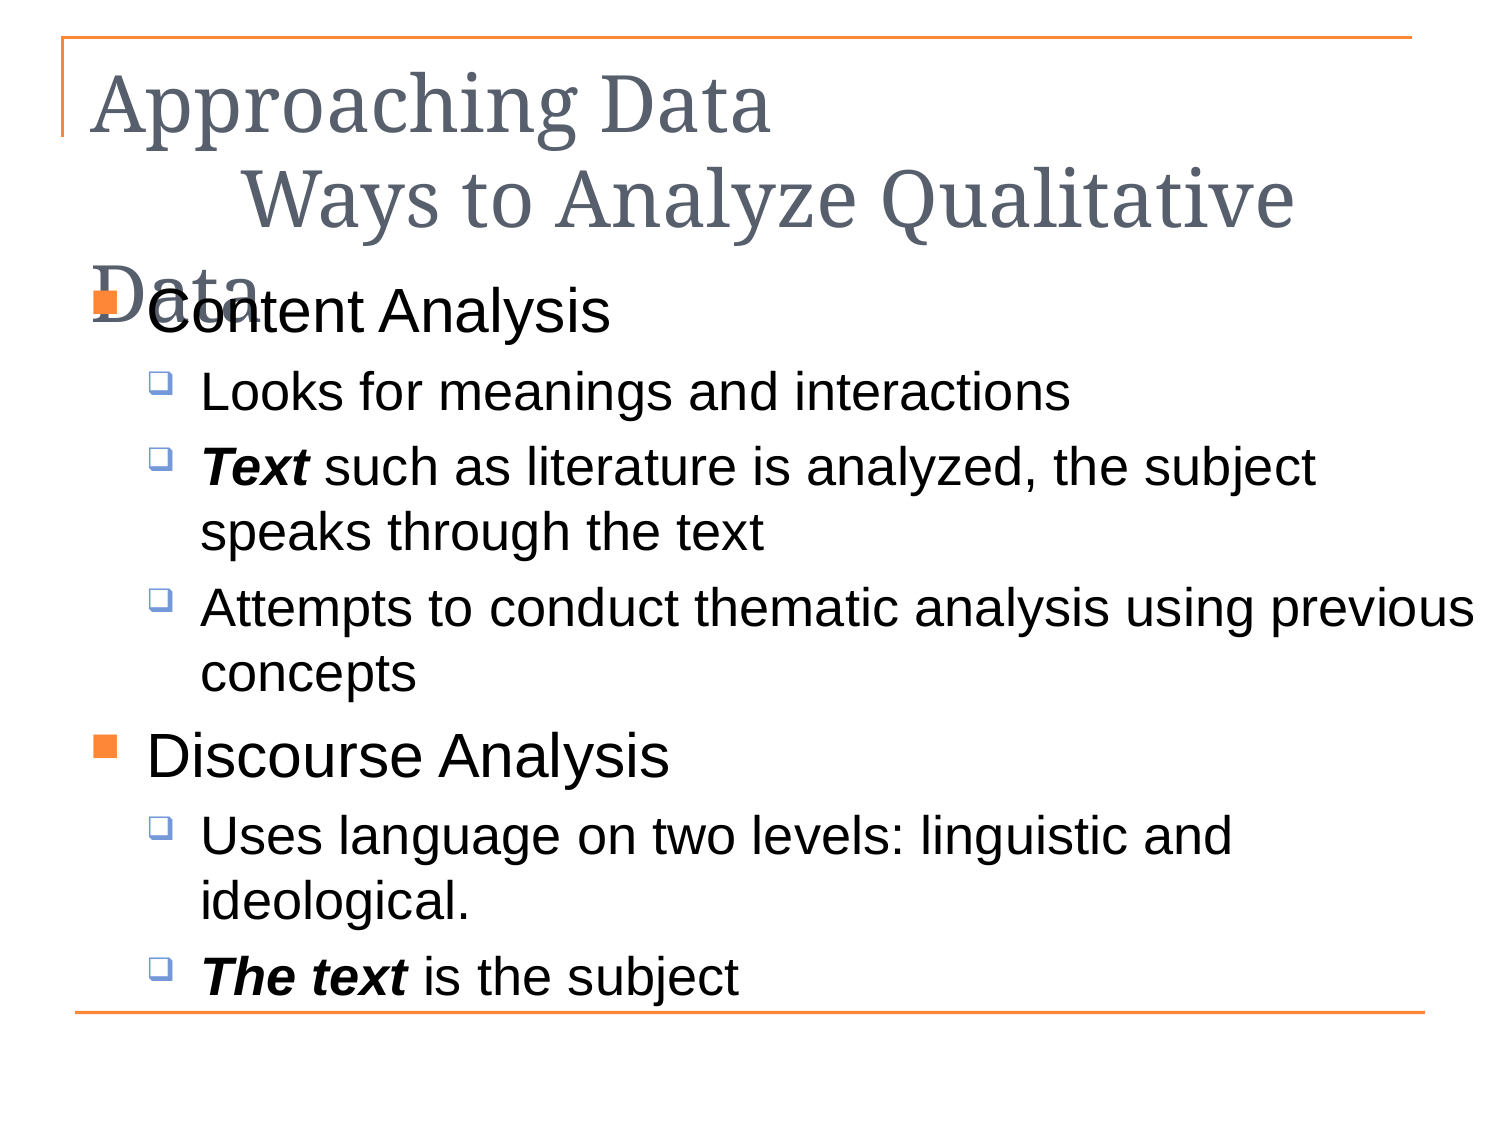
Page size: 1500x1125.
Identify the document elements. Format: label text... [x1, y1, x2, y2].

list Content Analysis Looks for meanings and interactions Text such as literature is analyzed, the subject speaks through the text Attempts to conduct thematic analysis using previous concepts Discourse Analysis Uses language on two levels: linguistic and ideological. The text is the subject [75, 262, 1500, 1006]
title Approaching Data Ways to Analyze Qualitative Data [75, 45, 1500, 233]
